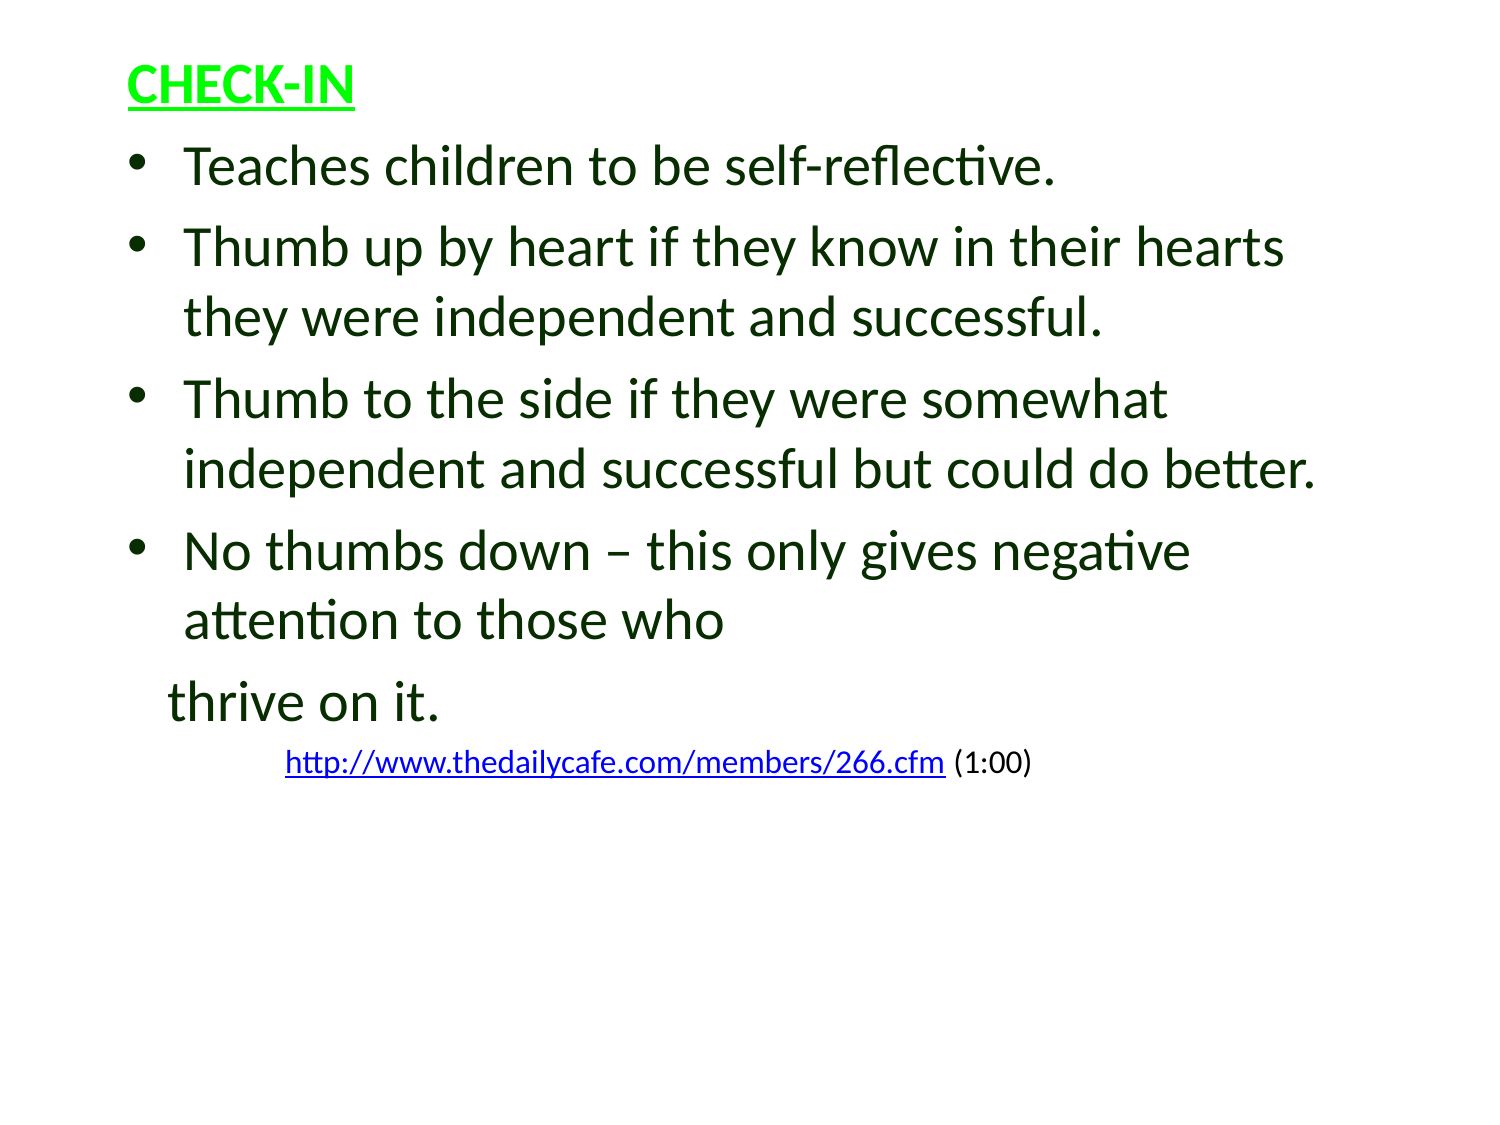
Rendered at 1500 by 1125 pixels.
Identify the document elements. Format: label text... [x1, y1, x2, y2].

list CHECK-IN Teaches children to be self-reflective. Thumb up by heart if they know in their hearts they were independent and successful. Thumb to the side if they were somewhat independent and successful but could do better. No thumbs down – this only gives negative attention to those who thrive on it. http://www.thedailycafe.com/members/266.cfm (1:00) [112, 37, 1376, 1038]
